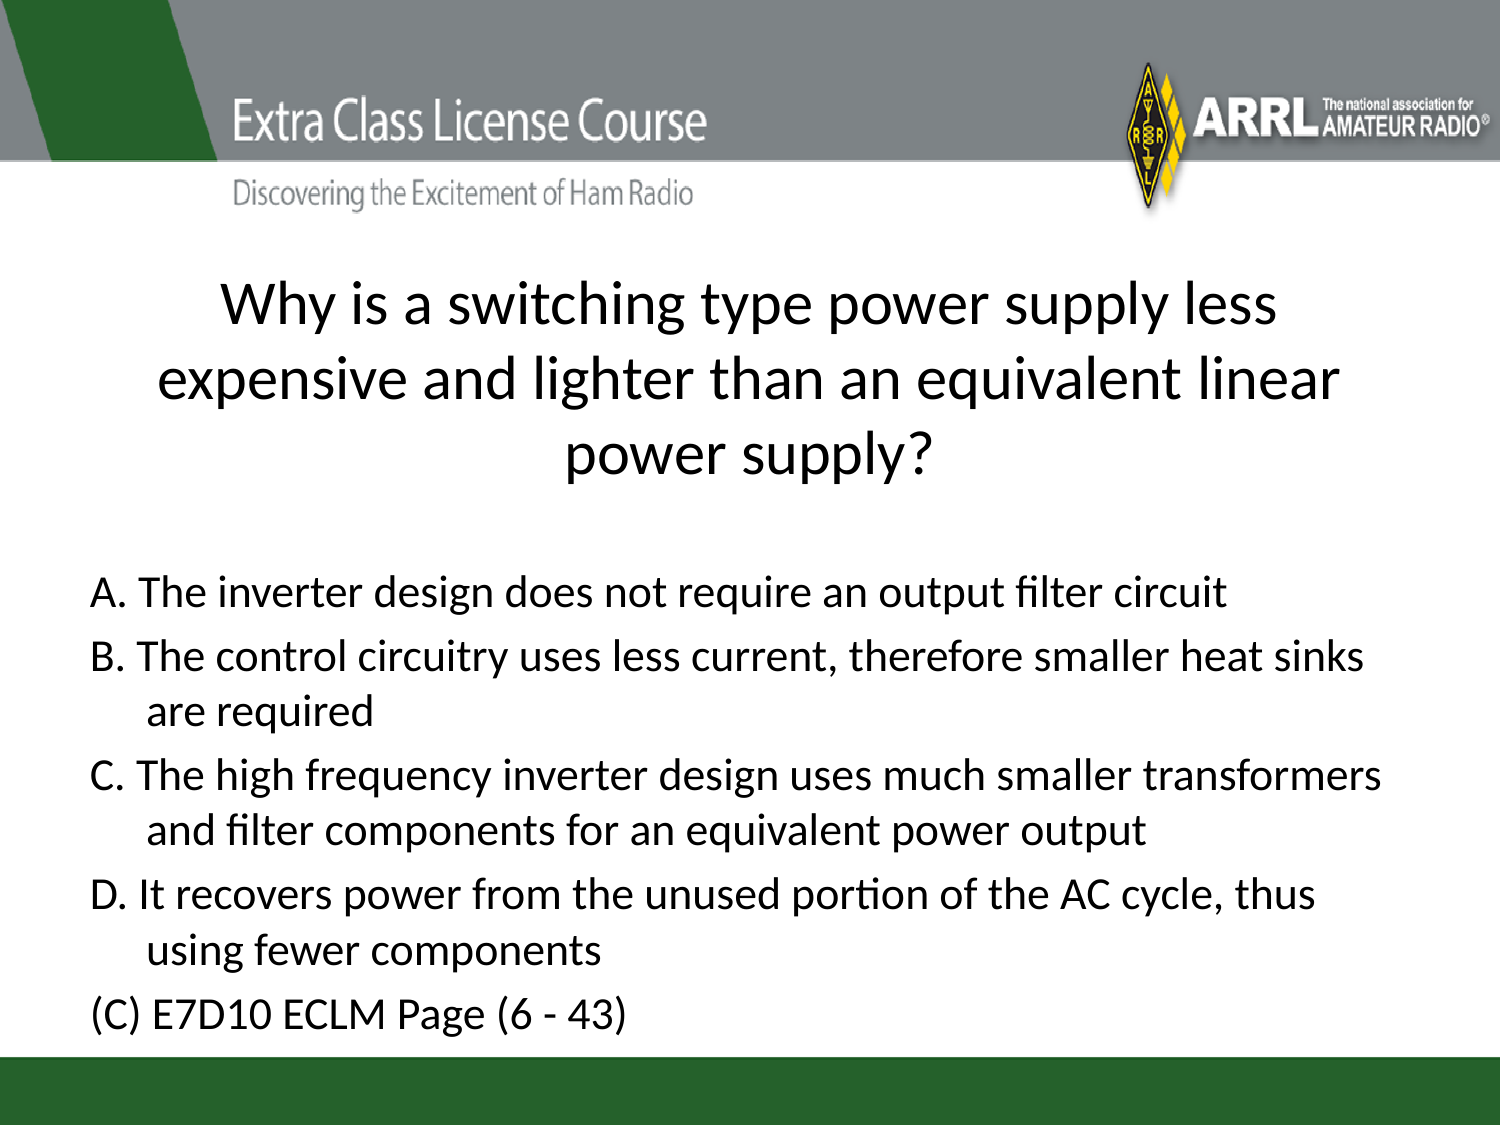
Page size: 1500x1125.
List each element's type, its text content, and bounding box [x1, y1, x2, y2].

picture [0, 0, 1500, 1125]
list A. The inverter design does not require an output filter circuit B. The control circuitry uses less current, therefore smaller heat sinks are required C. The high frequency inverter design uses much smaller transformers and filter components for an equivalent power output D. It recovers power from the unused portion of the AC cycle, thus using fewer components (C) E7D10 ECLM Page (6 - 43) [75, 554, 1425, 1017]
title Why is a switching type power supply less expensive and lighter than an equivalent linear power supply? [75, 254, 1425, 435]
